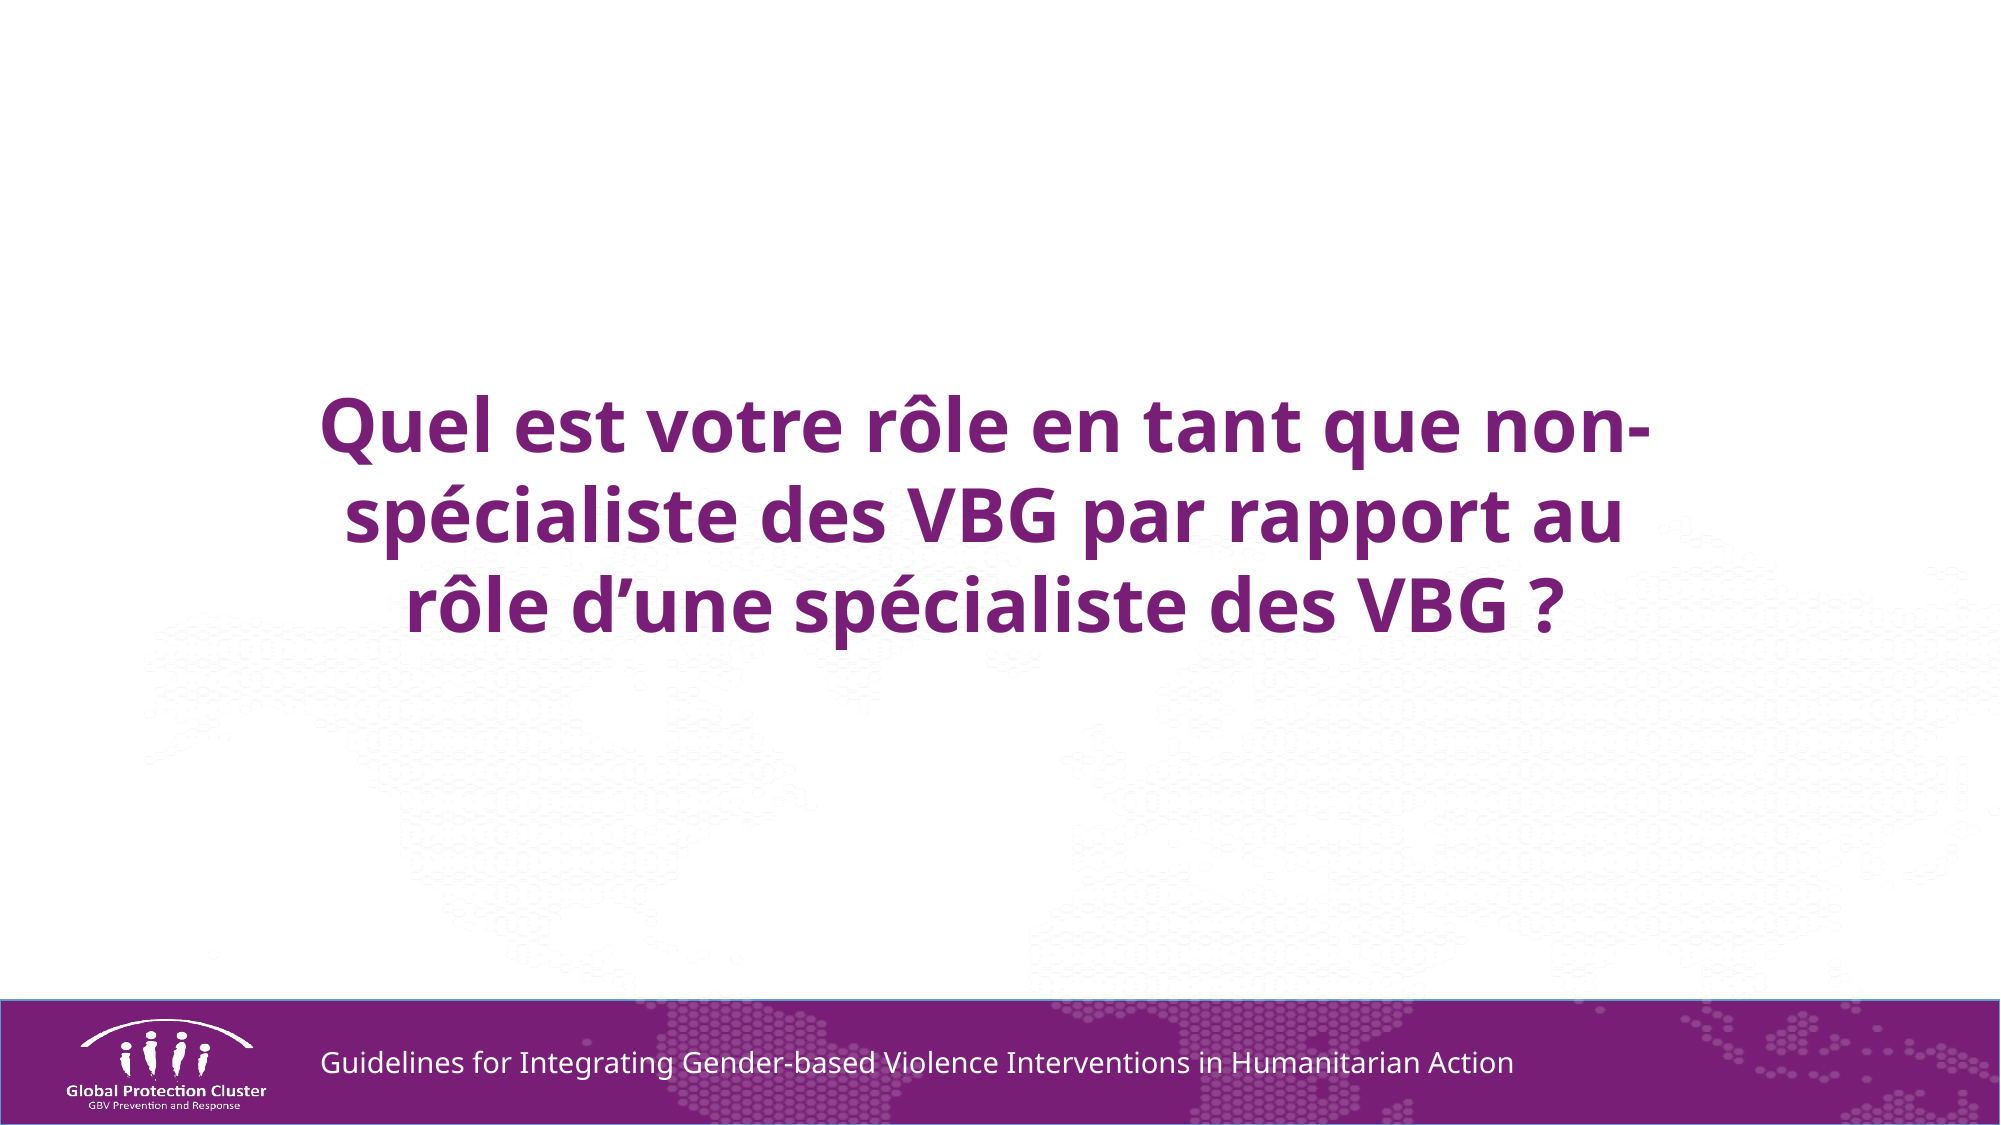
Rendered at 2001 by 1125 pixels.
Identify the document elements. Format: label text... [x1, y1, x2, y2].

picture [56, 254, 2001, 1125]
text_box Quel est votre rôle en tant que non-spécialiste des VBG par rapport au rôle d’une spécialiste des VBG ? [249, 370, 1722, 746]
